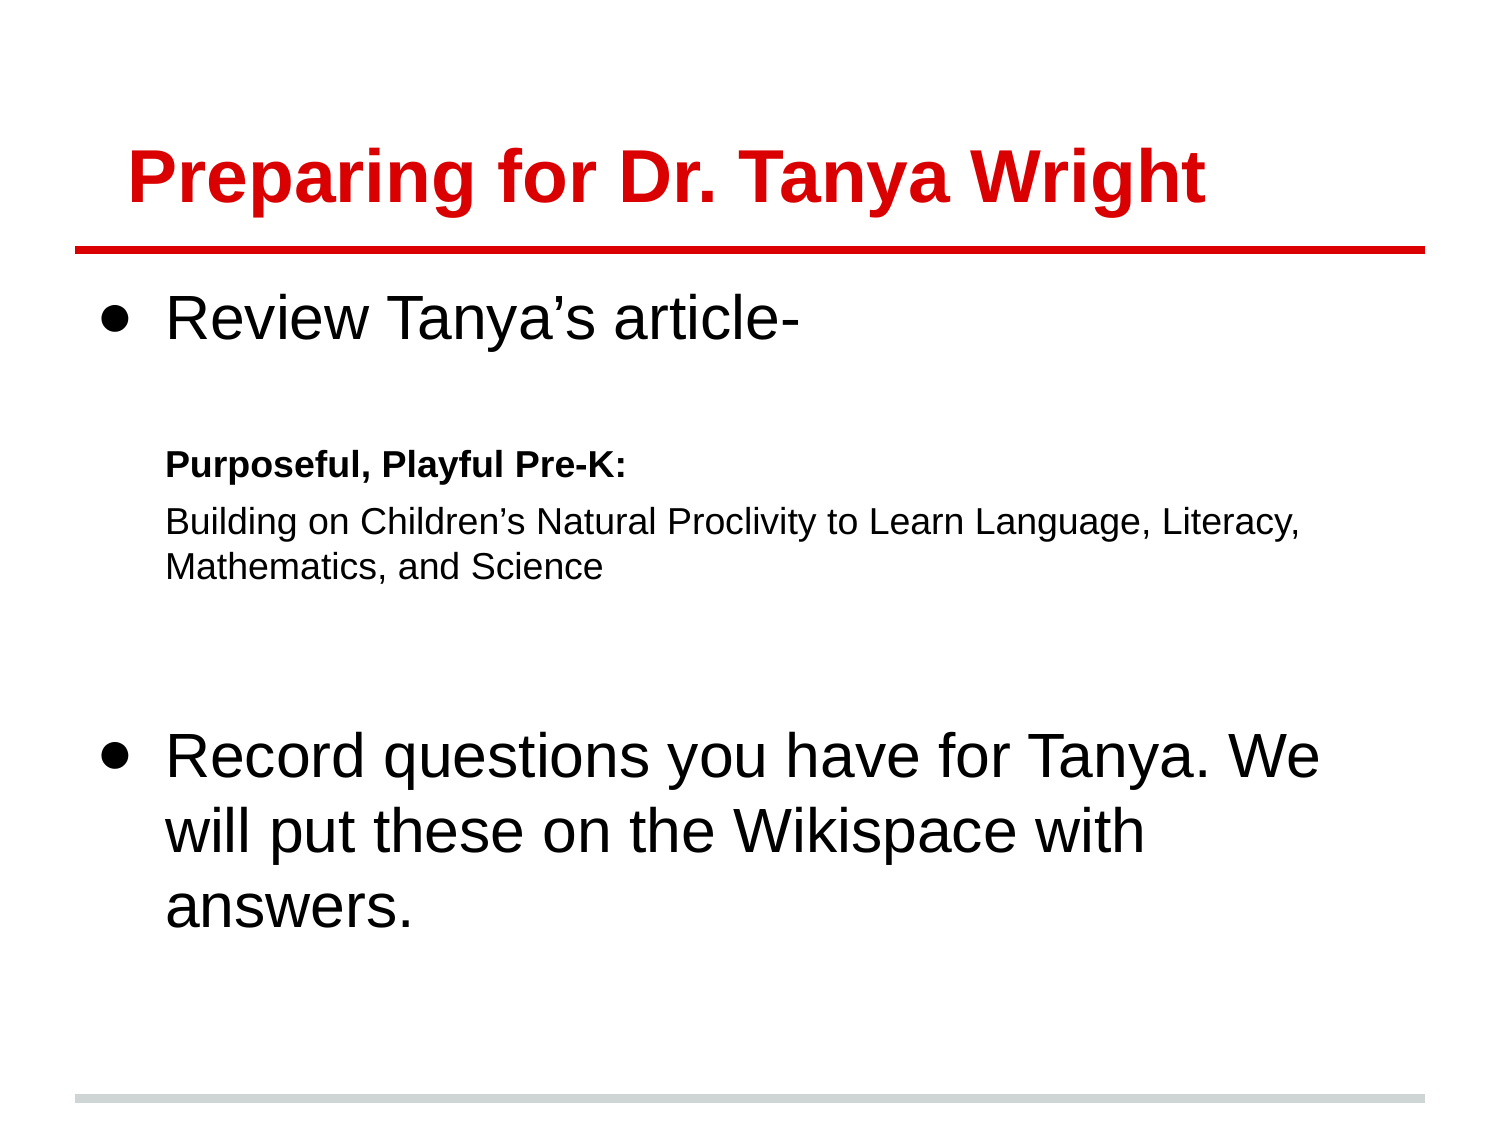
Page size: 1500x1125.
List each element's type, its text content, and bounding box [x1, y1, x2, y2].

title Preparing for Dr. Tanya Wright [75, 45, 1425, 233]
list Review Tanya’s article- Purposeful, Playful Pre-K: Building on Children’s Natural Proclivity to Learn Language, Literacy, Mathematics, and Science Record questions you have for Tanya. We will put these on the Wikispace with answers. [75, 262, 1425, 1078]
